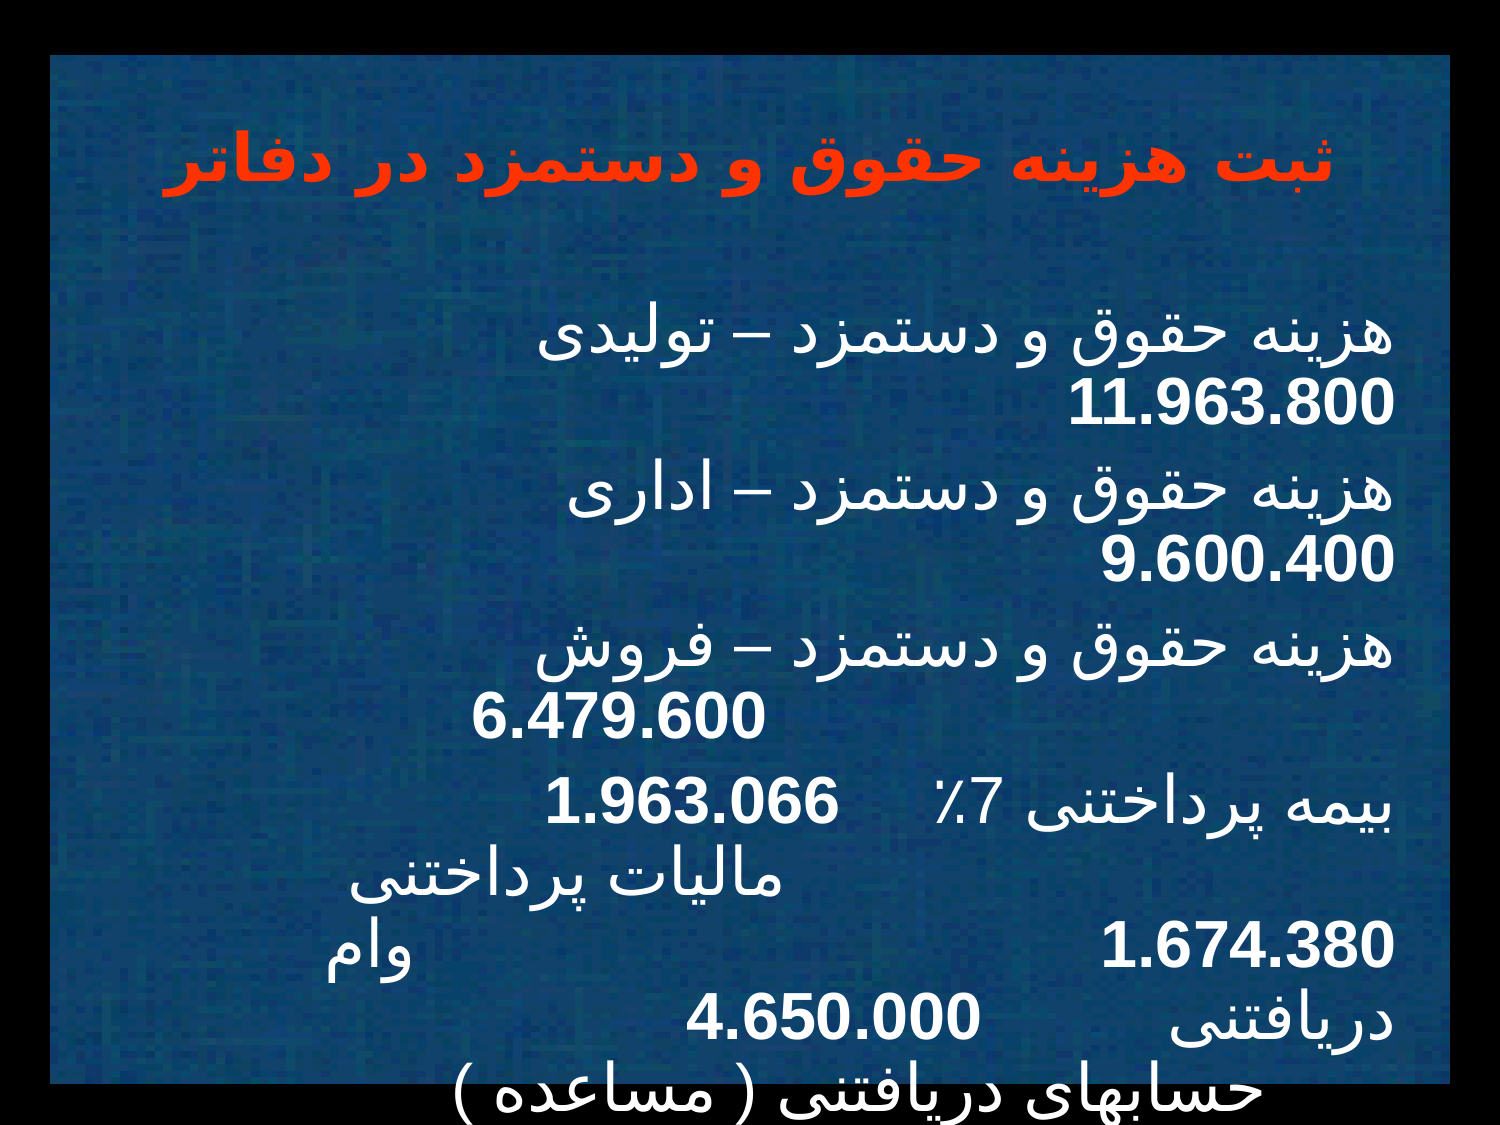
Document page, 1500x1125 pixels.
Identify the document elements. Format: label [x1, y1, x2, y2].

picture [49, 55, 1451, 1084]
